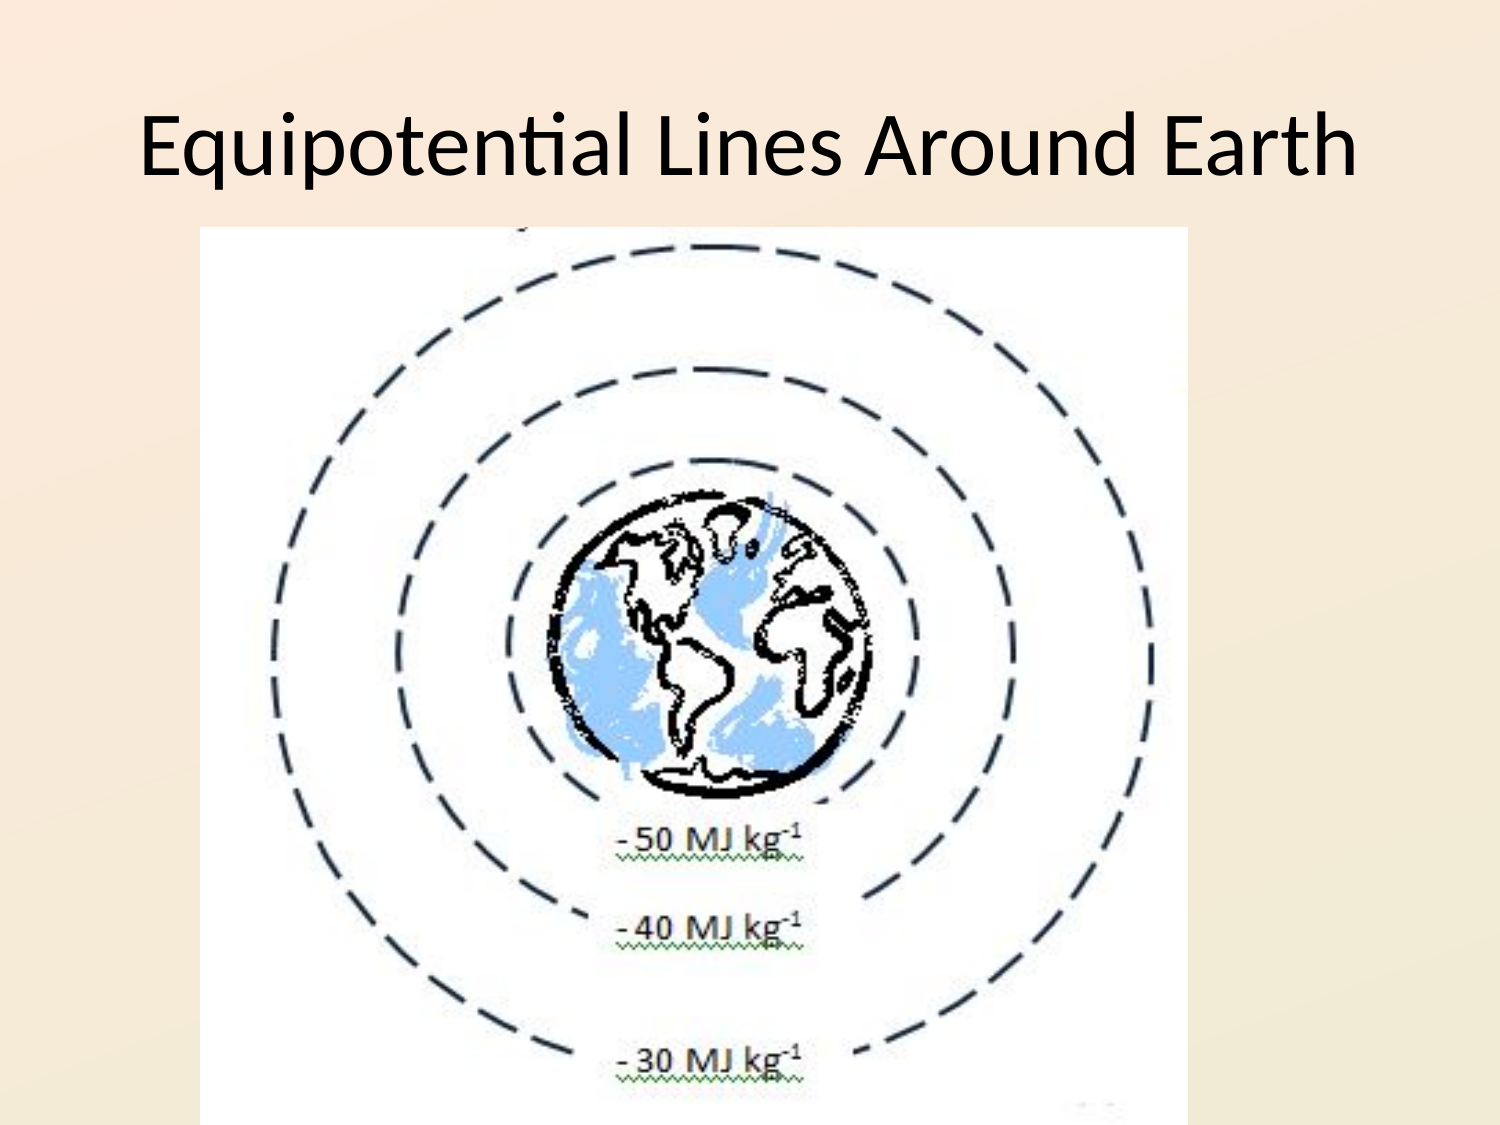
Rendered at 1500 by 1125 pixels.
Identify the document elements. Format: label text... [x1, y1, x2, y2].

title Equipotential Lines Around Earth [75, 45, 1425, 233]
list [199, 227, 1188, 1125]
